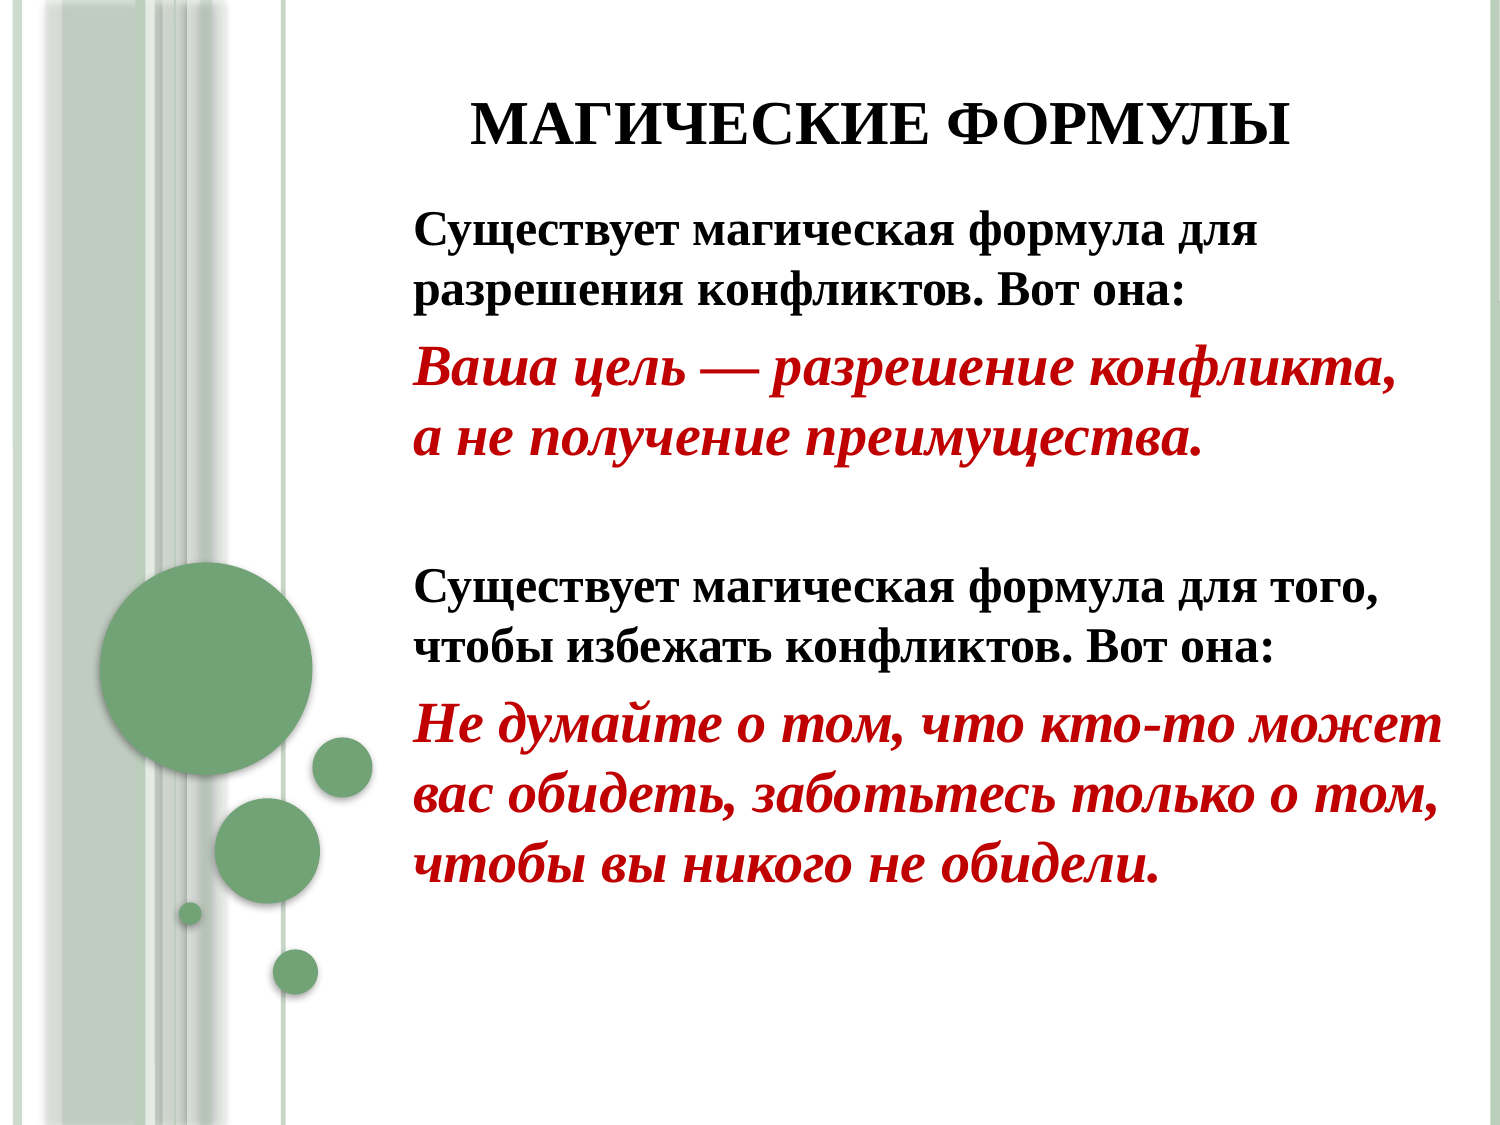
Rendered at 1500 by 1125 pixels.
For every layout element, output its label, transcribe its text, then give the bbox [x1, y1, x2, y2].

title Магические формулы [375, 0, 1388, 164]
subtitle Существует магическая формула для разрешения конфликтов. Вот она: Ваша цель — разрешение конфликта, а не получение преимущества. Существует магическая формула для того, чтобы избежать конфликтов. Вот она: Не думайте о том, что кто-то может вас обидеть, заботьтесь только о том, чтобы вы никого не обидели. [398, 187, 1477, 1046]
